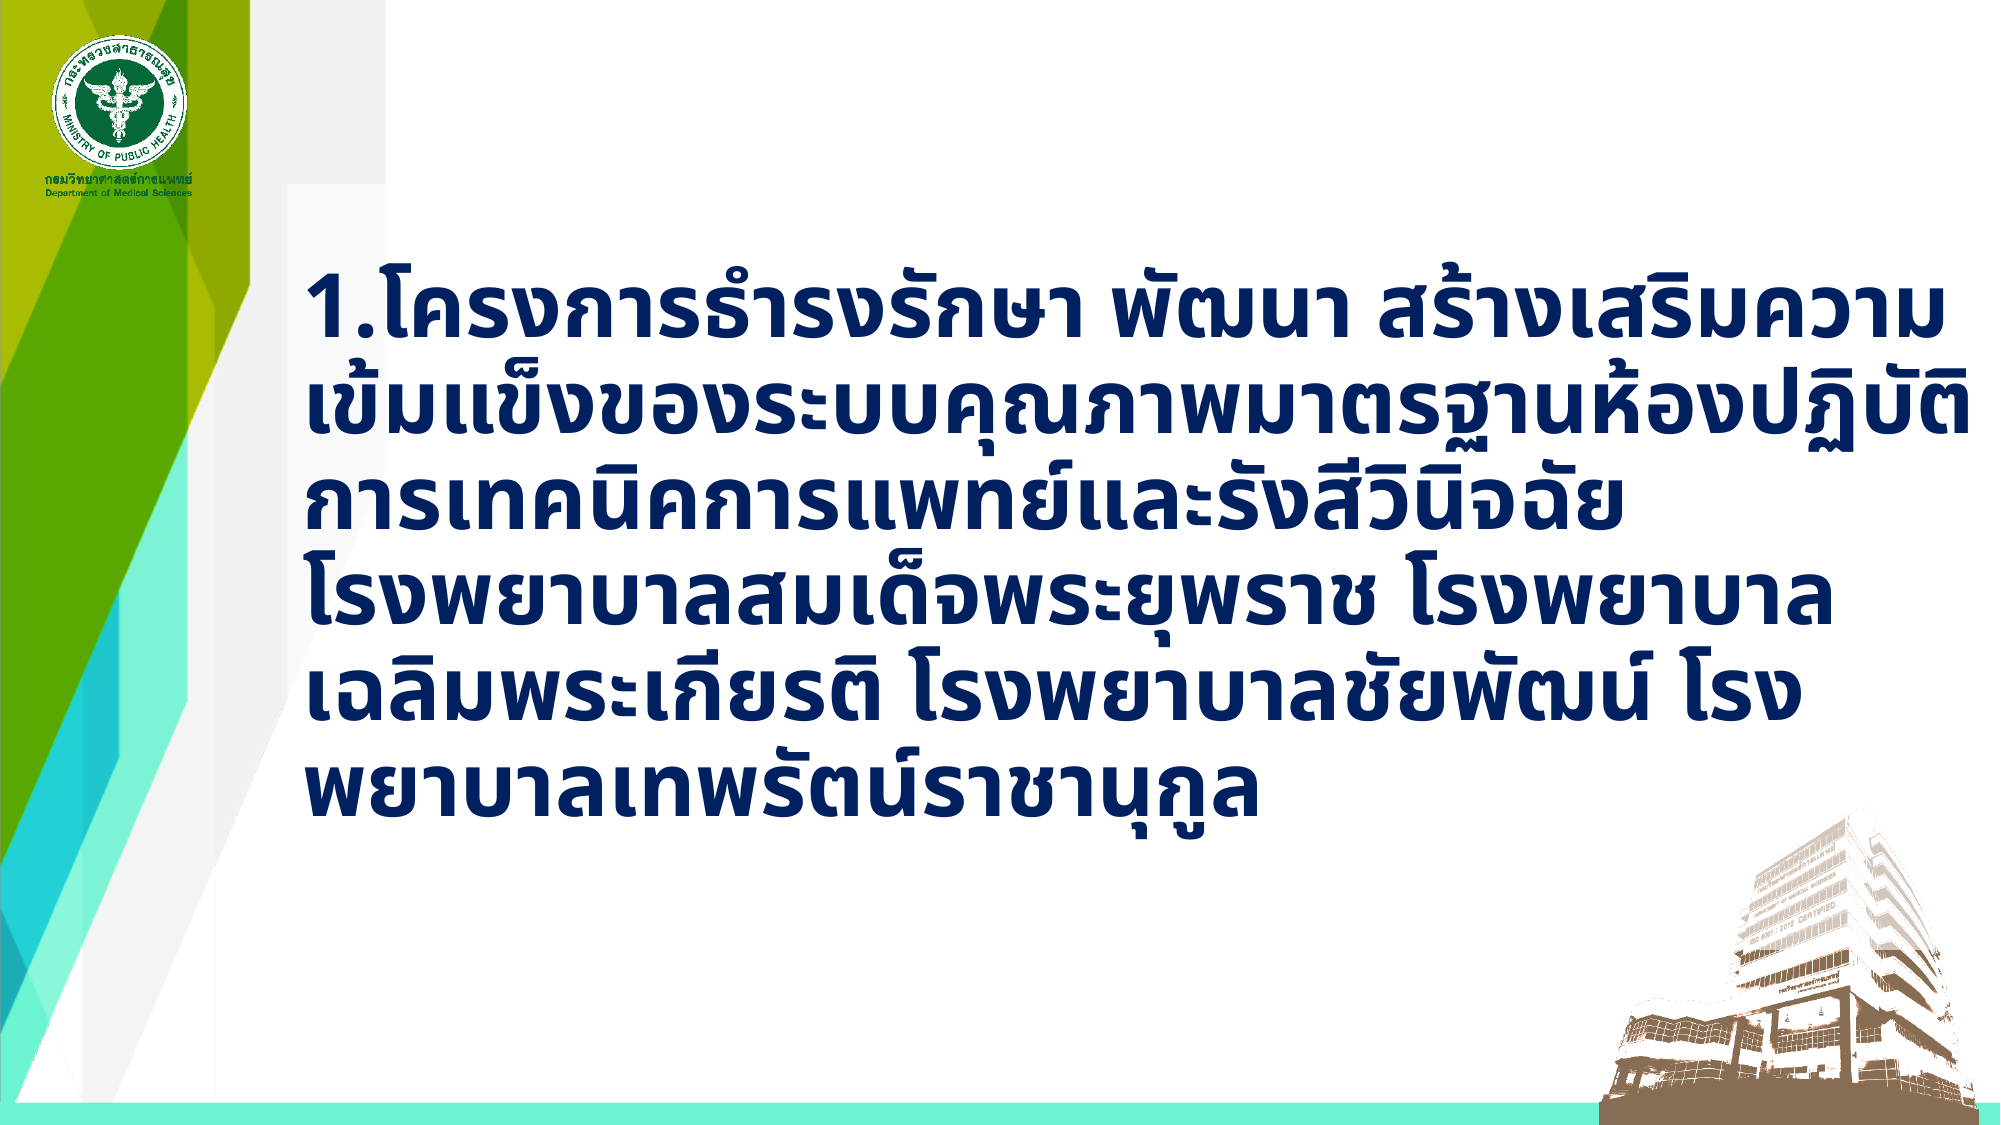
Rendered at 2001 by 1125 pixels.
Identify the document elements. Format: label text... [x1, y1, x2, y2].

title 1.โครงการธำรงรักษา พัฒนา สร้างเสริมความเข้มแข็งของระบบคุณภาพมาตรฐานห้องปฏิบัติการเทคนิคการแพทย์และรังสีวินิจฉัย โรงพยาบาลสมเด็จพระยุพราช โรงพยาบาลเฉลิมพระเกียรติ โรงพยาบาลชัยพัฒน์ โรงพยาบาลเทพรัตน์ราชานุกูล [287, 184, 2000, 950]
picture [0, 1, 385, 1102]
picture [1599, 950, 1979, 1125]
